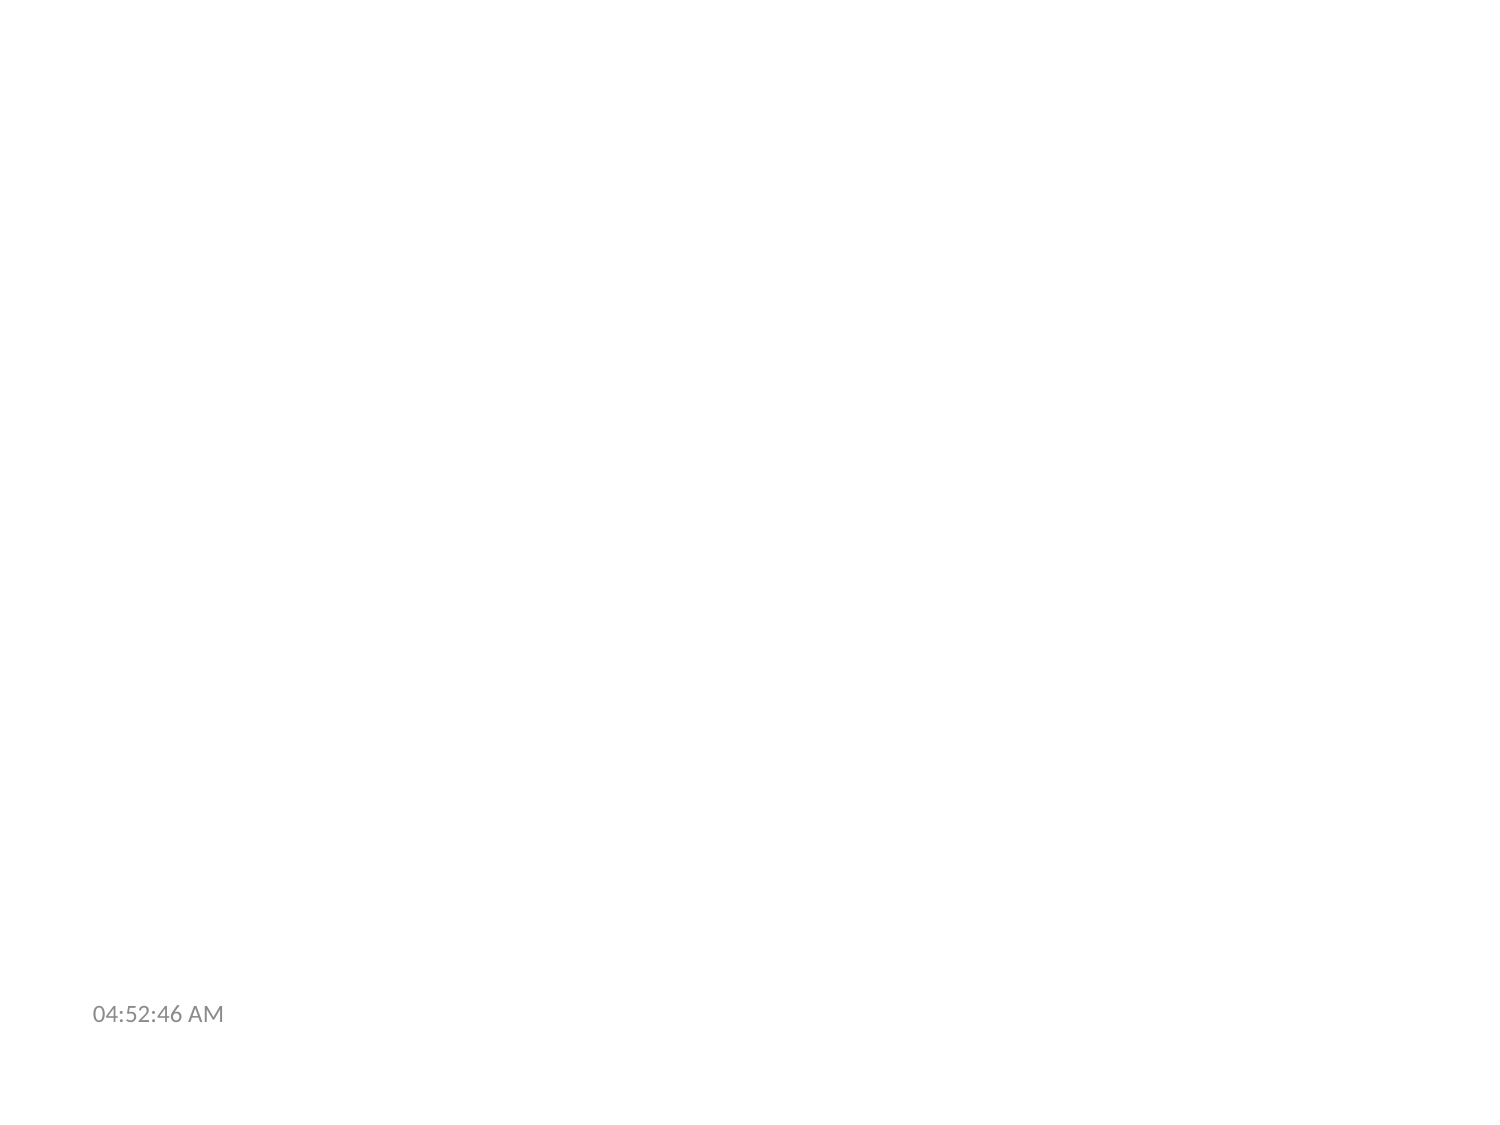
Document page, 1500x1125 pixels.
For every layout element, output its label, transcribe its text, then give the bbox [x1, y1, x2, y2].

text_box 3:35:09 PM [77, 982, 428, 1043]
